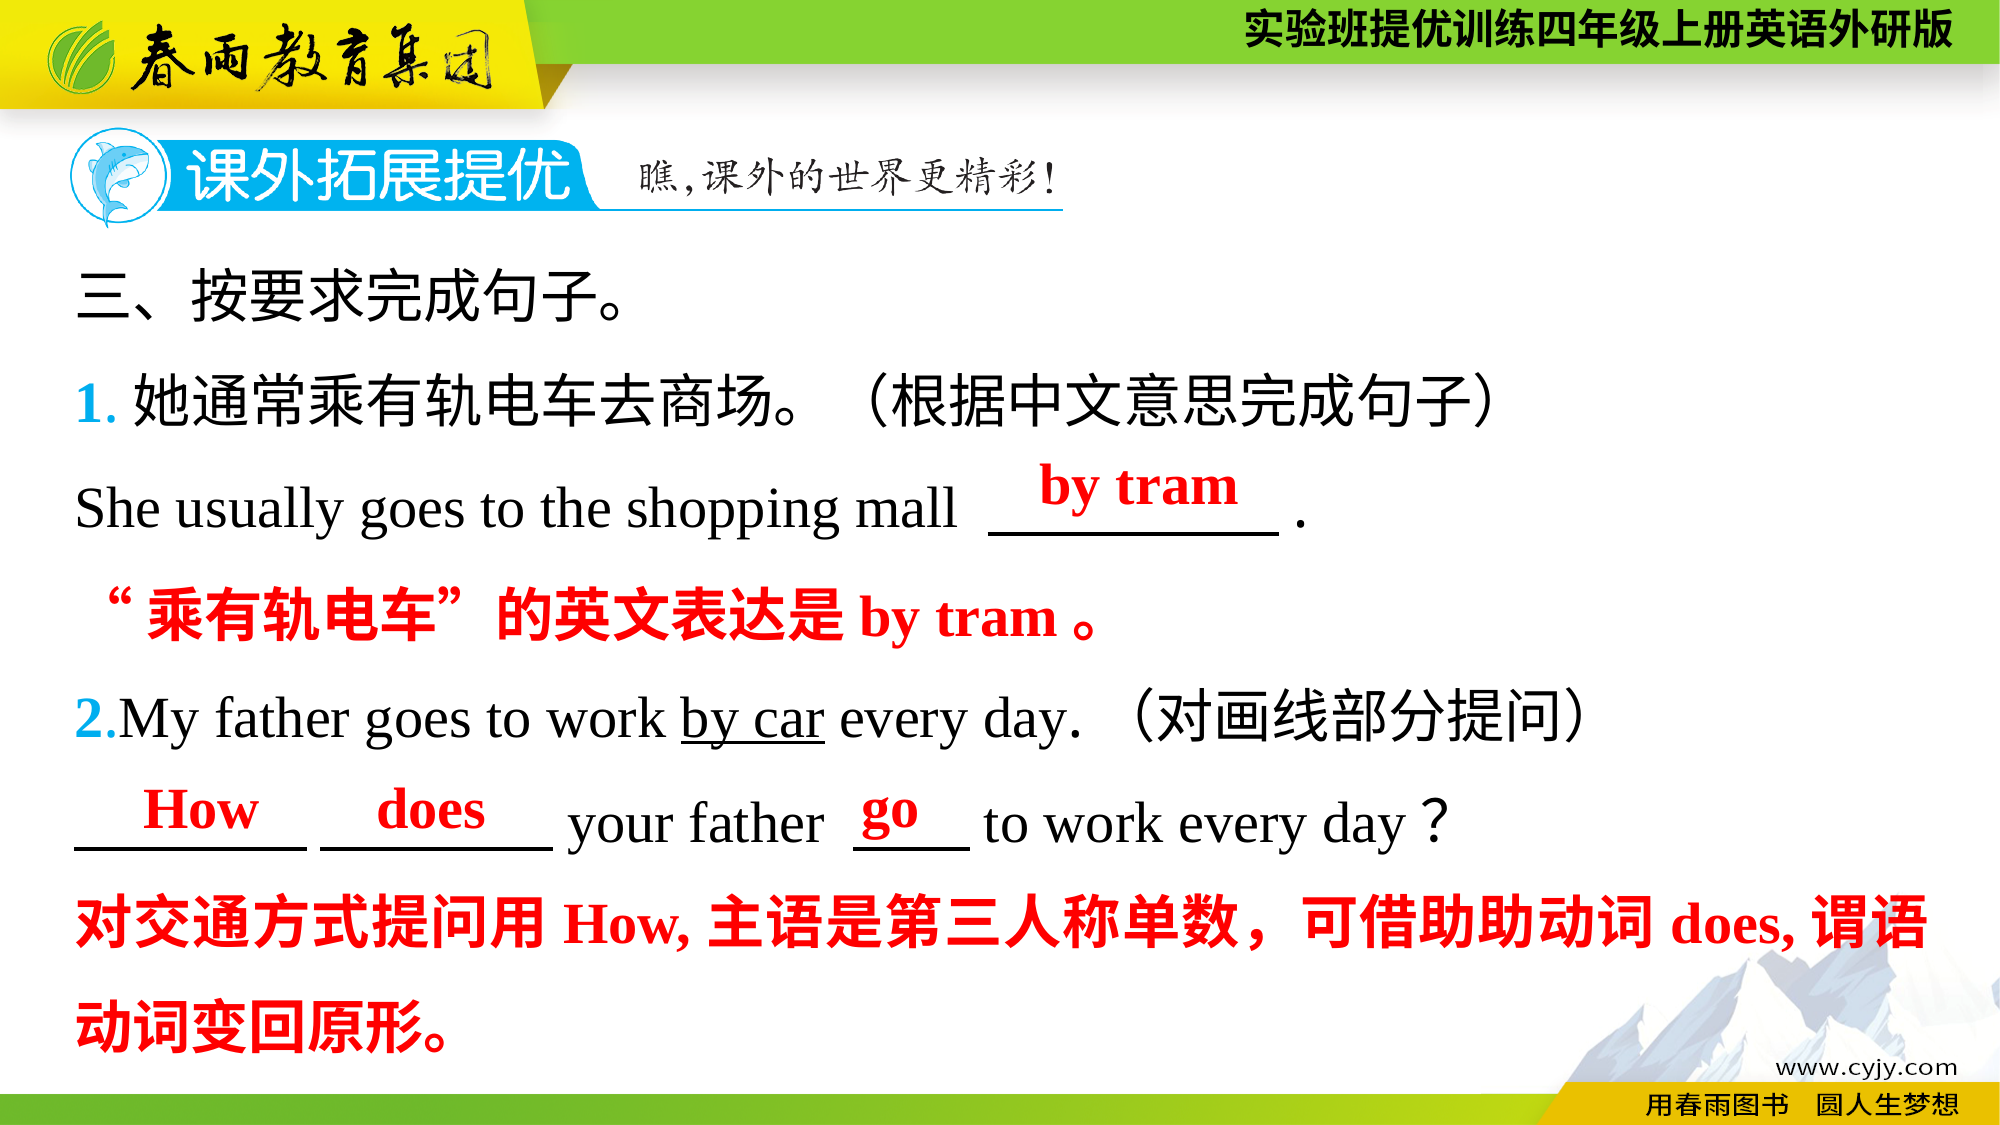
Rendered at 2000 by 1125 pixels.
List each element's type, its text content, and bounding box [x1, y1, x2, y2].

picture [0, 0, 2000, 1125]
list 三、按要求完成句子。 1.她通常乘有轨电车去商场。（根据中文意思完成句子） She usually goes to the shopping mall . 2.My father goes to work by car every day.（对画线部分提问） your father to work every day？ [59, 656, 1944, 843]
list 三、按要求完成句子。 1.她通常乘有轨电车去商场。（根据中文意思完成句子） She usually goes to the shopping mall . 2.My father goes to work by car every day.（对画线部分提问） your father to work every day？ [59, 216, 1944, 535]
text_box go [846, 726, 935, 843]
text_box “乘有轨电车”的英文表达是by tram。 [59, 535, 1944, 656]
text_box How does [128, 763, 502, 843]
text_box by tram [1024, 438, 1254, 524]
text_box 对交通方式提问用How,主语是第三人称单数，可借助助动词does,谓语动词变回原形。 [59, 843, 1944, 1069]
